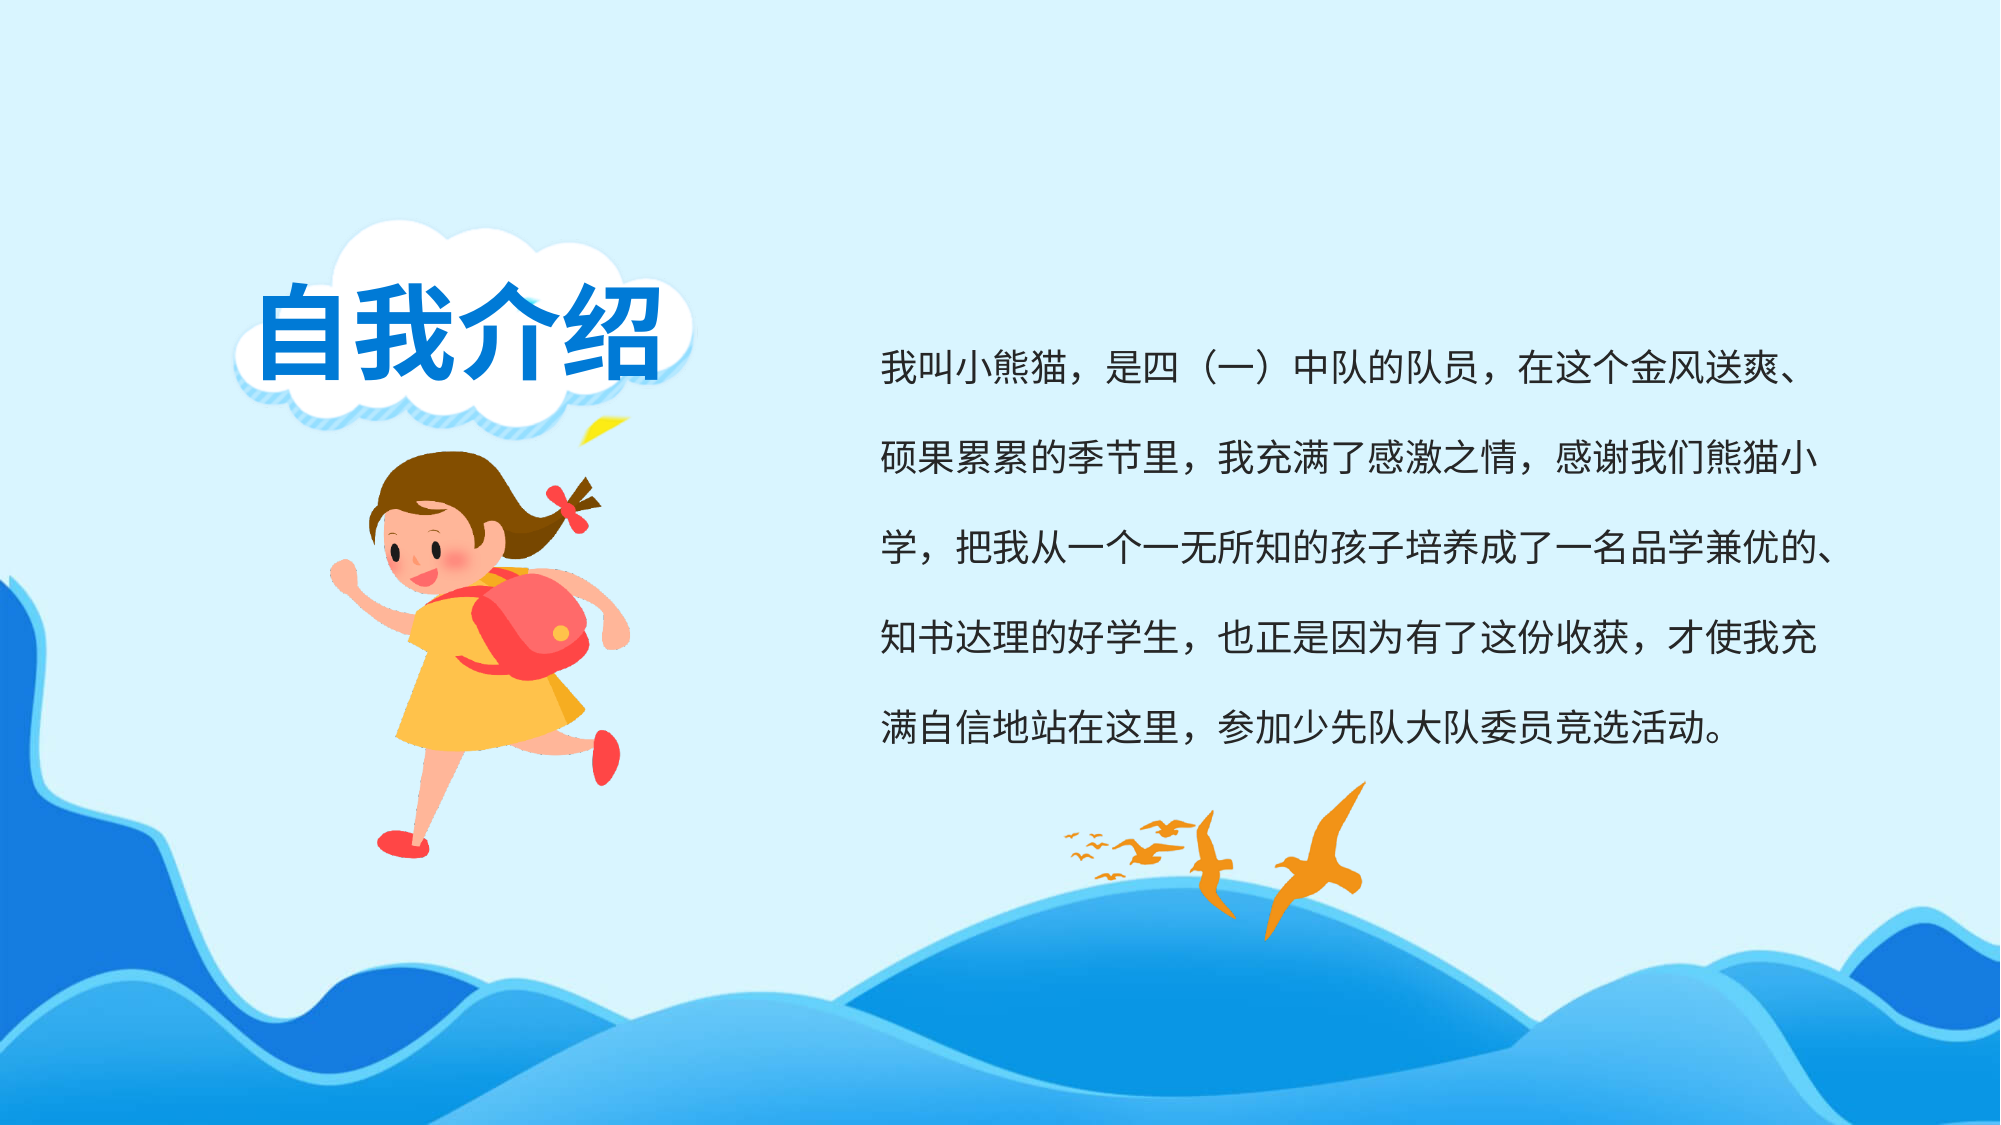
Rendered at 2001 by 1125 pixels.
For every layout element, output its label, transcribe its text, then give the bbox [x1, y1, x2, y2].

picture [0, 0, 2000, 1125]
text_box 我叫小熊猫，是四（一）中队的队员，在这个金风送爽、硕果累累的季节里，我充满了感激之情，感谢我们熊猫小学，把我从一个一无所知的孩子培养成了一名品学兼优的、知书达理的好学生，也正是因为有了这份收获，才使我充满自信地站在这里，参加少先队大队委员竞选活动。 [865, 291, 1866, 757]
